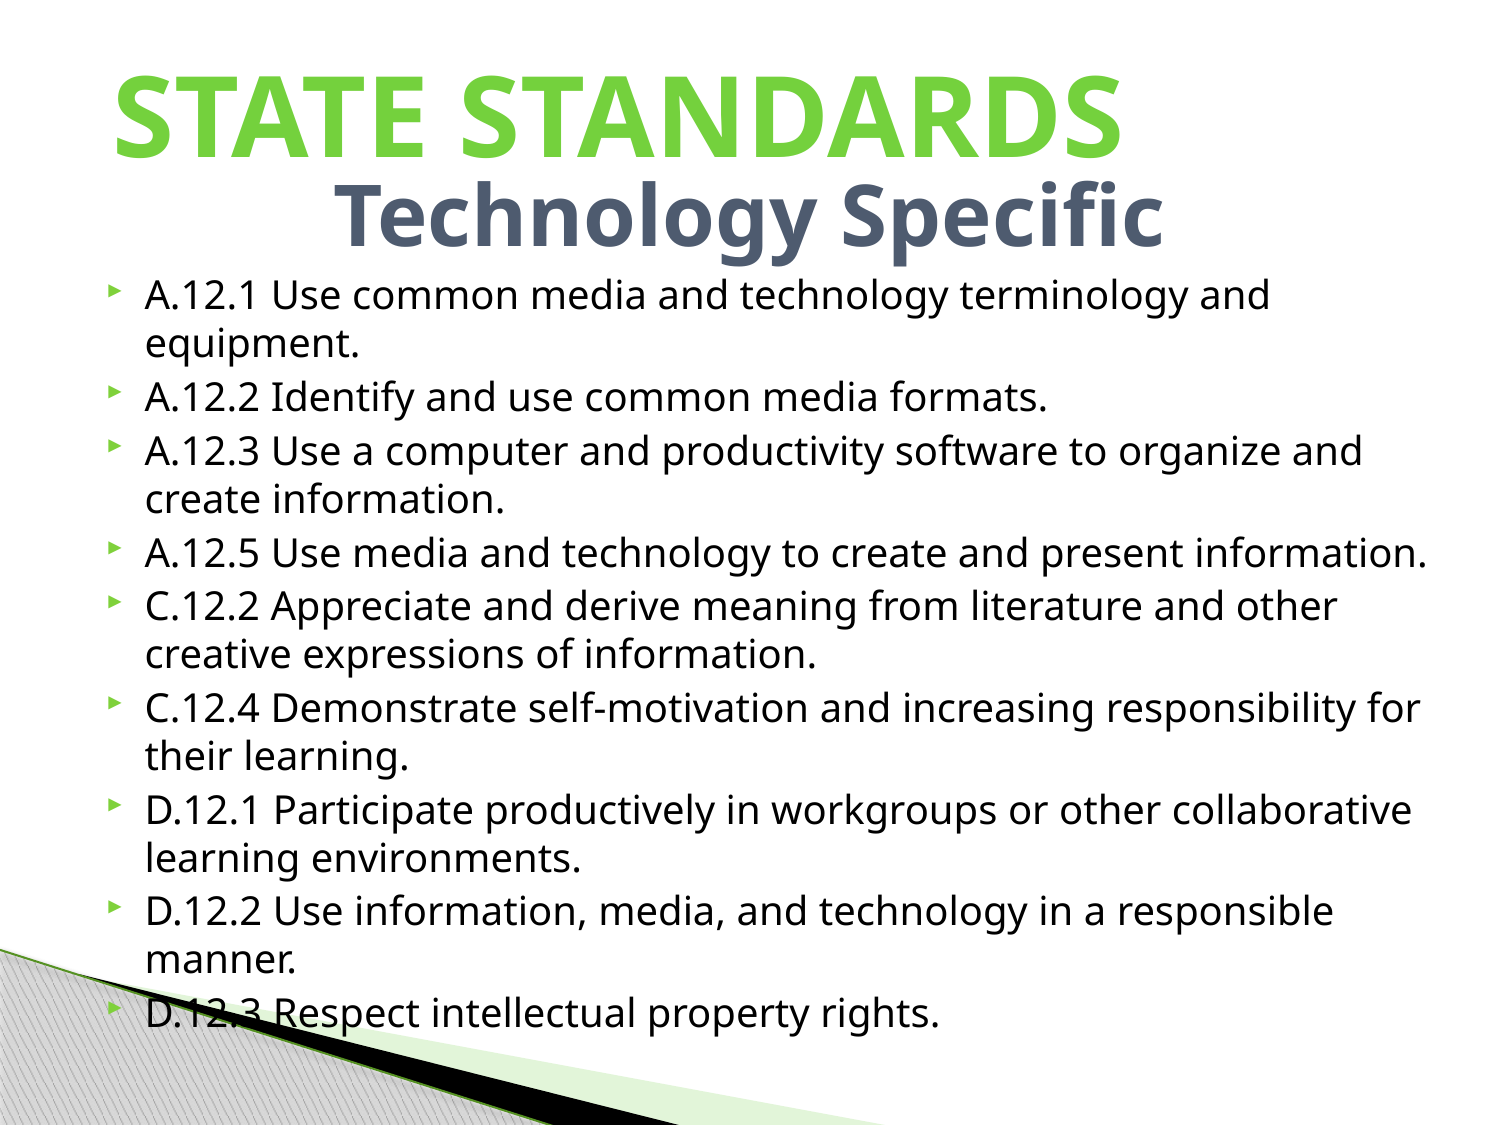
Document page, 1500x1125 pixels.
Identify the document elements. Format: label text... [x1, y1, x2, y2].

title Technology Specific [112, 149, 1388, 275]
text_box State Standards [97, 37, 1141, 188]
list A.12.1 Use common media and technology terminology and equipment. A.12.2 Identify and use common media formats. A.12.3 Use a computer and productivity software to organize and create information. A.12.5 Use media and technology to create and present information. C.12.2 Appreciate and derive meaning from literature and other creative expressions of information. C.12.4 Demonstrate self-motivation and increasing responsibility for their learning. D.12.1 Participate productively in workgroups or other collaborative learning environments. D.12.2 Use information, media, and technology in a responsible manner. D.12.3 Respect intellectual property rights. [75, 262, 1450, 1063]
